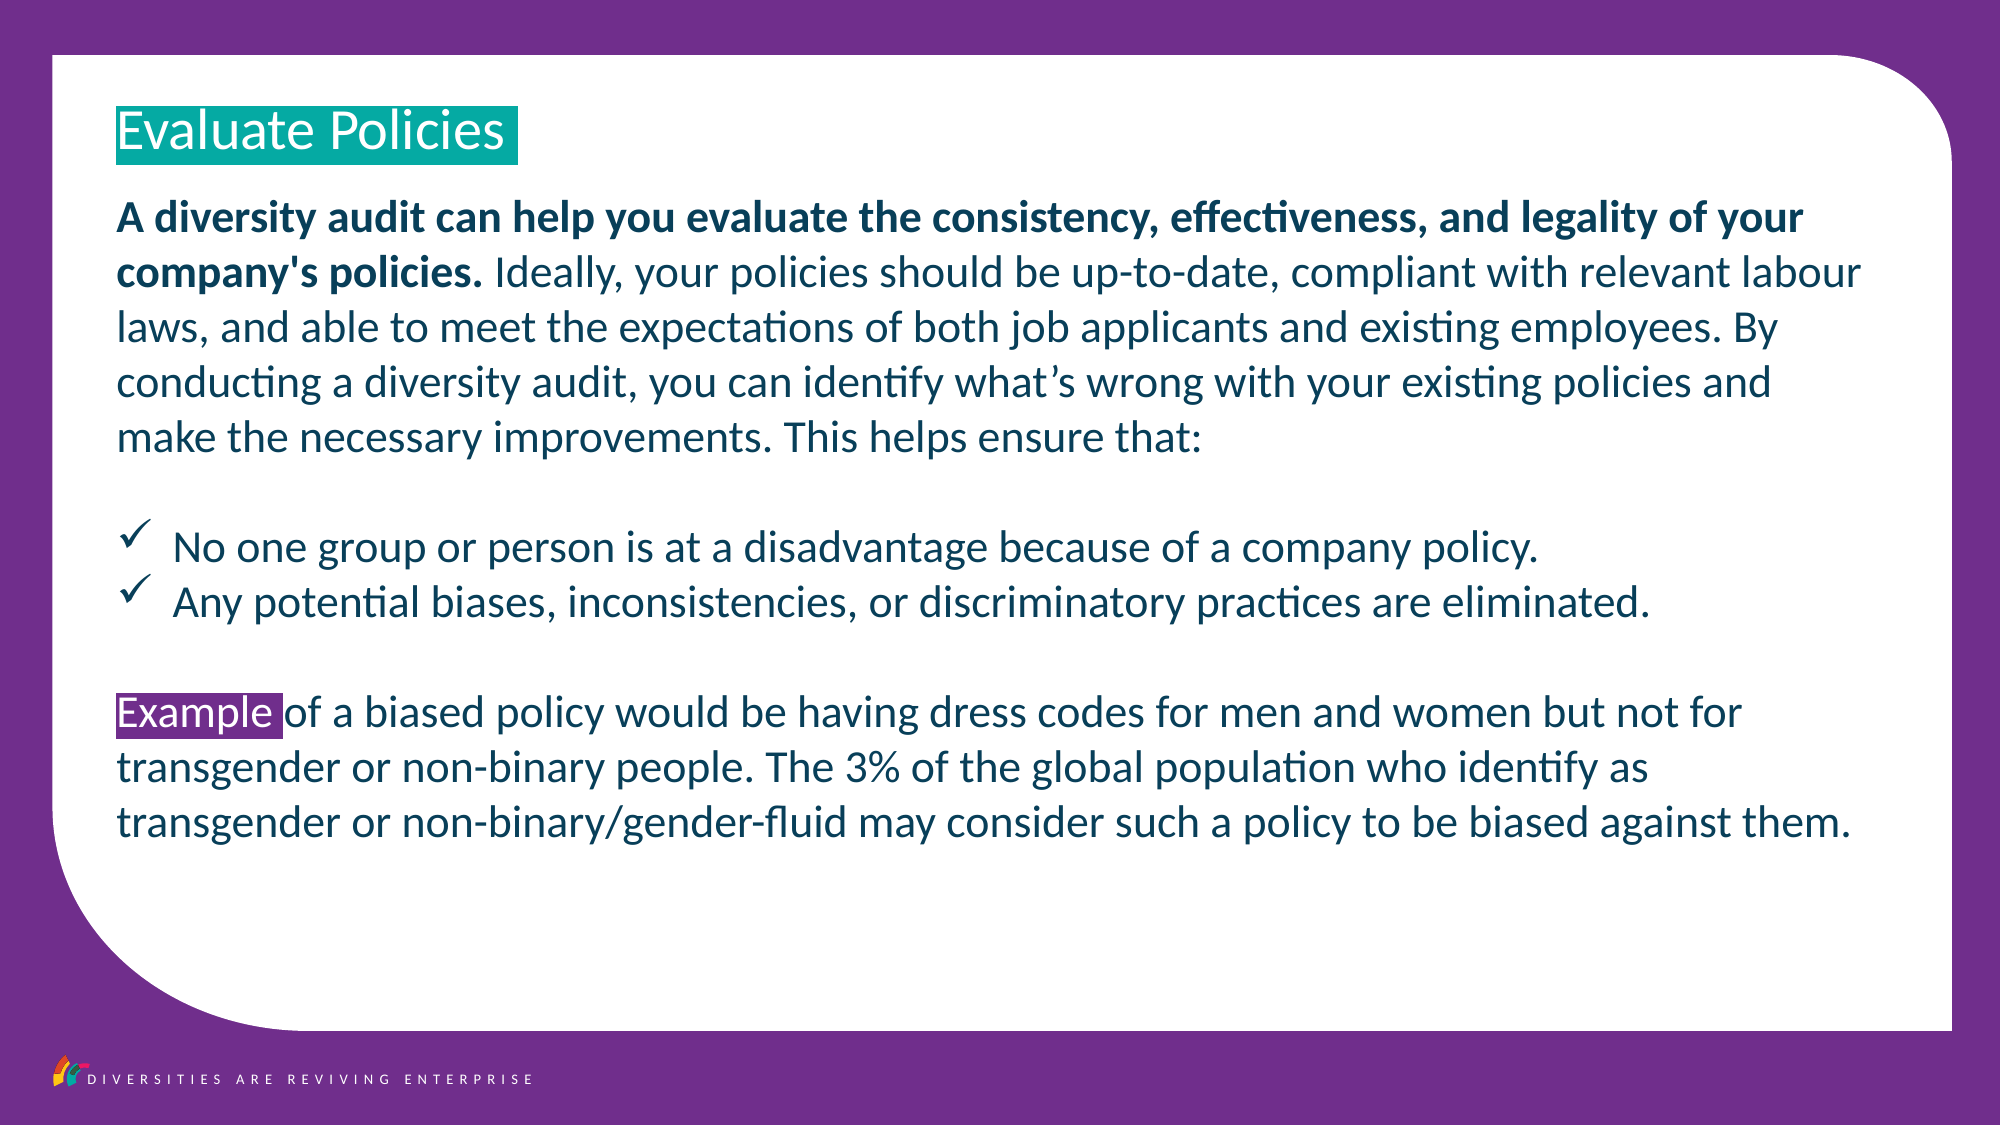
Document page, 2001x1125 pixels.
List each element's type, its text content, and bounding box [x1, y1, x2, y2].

list Evaluate Policies A diversity audit can help you evaluate the consistency, effectiveness, and legality of your company's policies. Ideally, your policies should be up-to-date, compliant with relevant labour laws, and able to meet the expectations of both job applicants and existing employees. By conducting a diversity audit, you can identify what’s wrong with your existing policies and make the necessary improvements. This helps ensure that: No one group or person is at a disadvantage because of a company policy. Any potential biases, inconsistencies, or discriminatory practices are eliminated. Example of a biased policy would be having dress codes for men and women but not for transgender or non-binary people. The 3% of the global population who identify as transgender or non-binary/gender-fluid may consider such a policy to be biased against them. [101, 84, 1894, 716]
